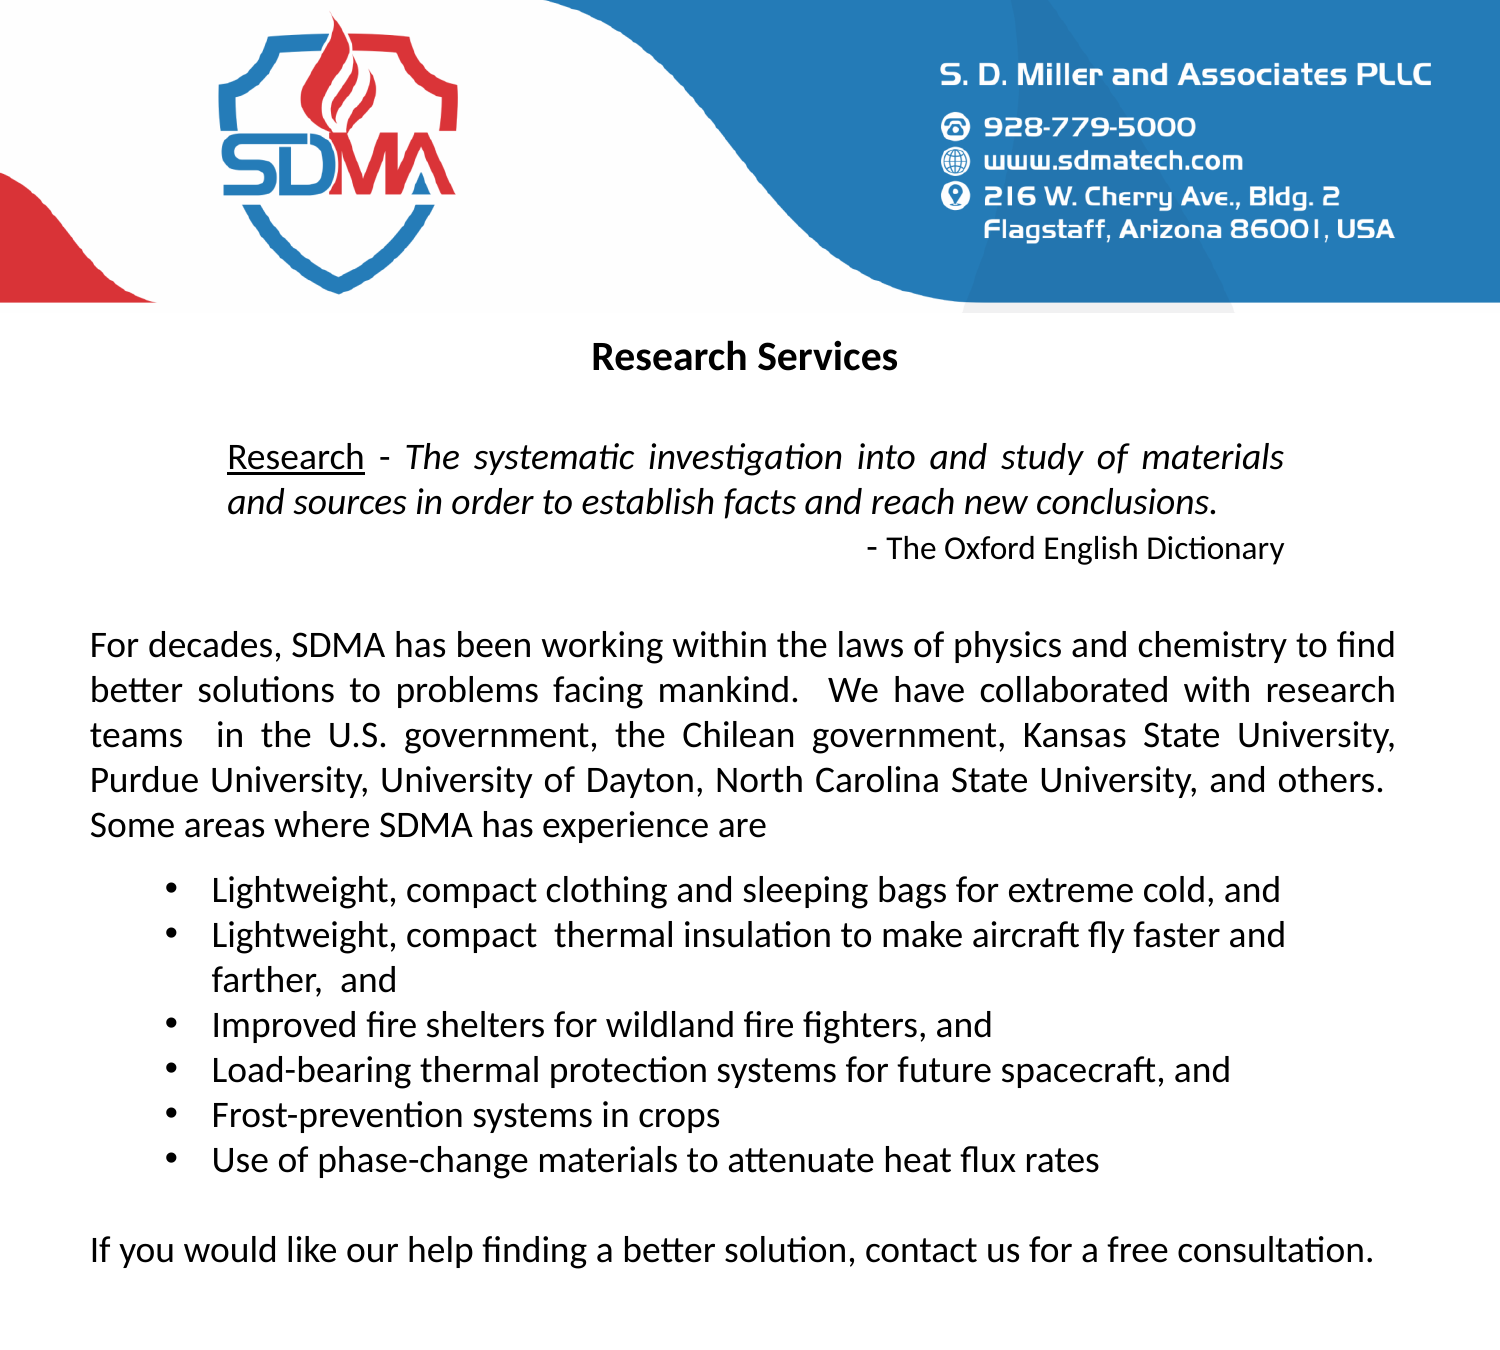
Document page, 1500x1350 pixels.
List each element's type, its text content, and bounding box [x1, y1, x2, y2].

picture [0, 0, 1500, 313]
text_box Research Services [576, 322, 914, 387]
text_box Research - The systematic investigation into and study of materials and sources in order to establish facts and reach new conclusions. - The Oxford English Dictionary [212, 424, 1300, 575]
text_box For decades, SDMA has been working within the laws of physics and chemistry to find better solutions to problems facing mankind. We have collaborated with research teams in the U.S. government, the Chilean government, Kansas State University, Purdue University, University of Dayton, North Carolina State University, and others. Some areas where SDMA has experience are Lightweight, compact clothing and sleeping bags for extreme cold, and Lightweight, compact thermal insulation to make aircraft fly faster and farther, and Improved fire shelters for wildland fire fighters, and Load-bearing thermal protection systems for future spacecraft, and Frost-prevention systems in crops Use of phase-change materials to attenuate heat flux rates If you would like our help finding a better solution, contact us for a free consultation. [74, 612, 1413, 1278]
